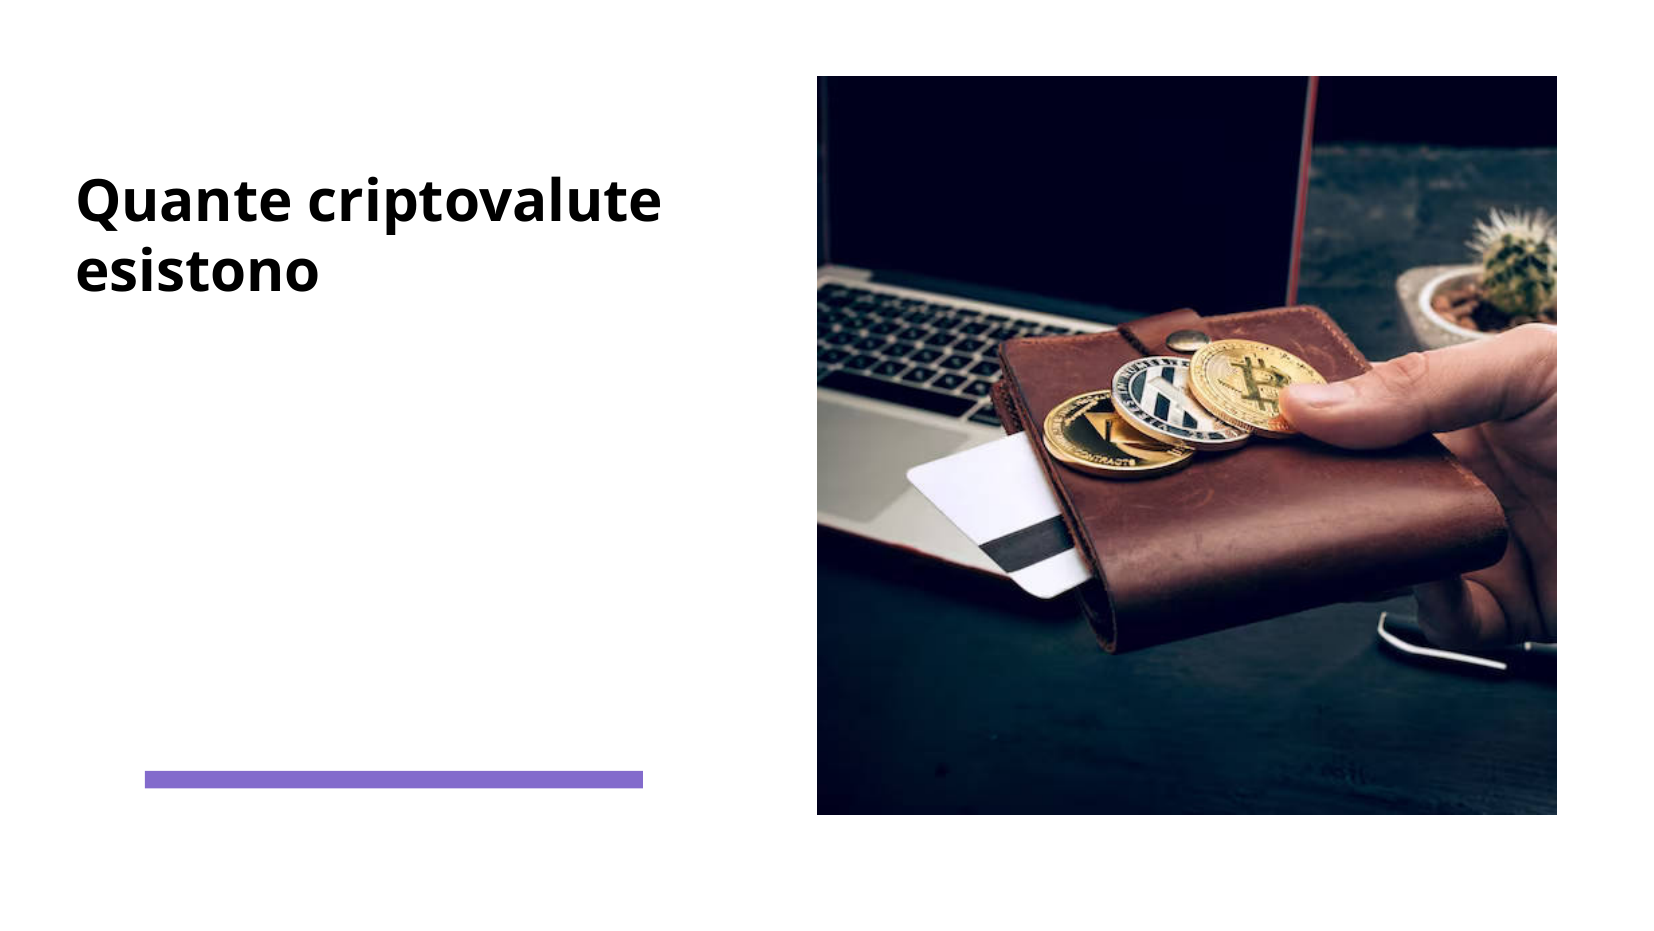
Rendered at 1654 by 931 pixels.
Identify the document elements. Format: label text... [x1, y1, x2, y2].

title Quante criptovalute esistono [74, 162, 712, 305]
picture [817, 76, 1557, 816]
